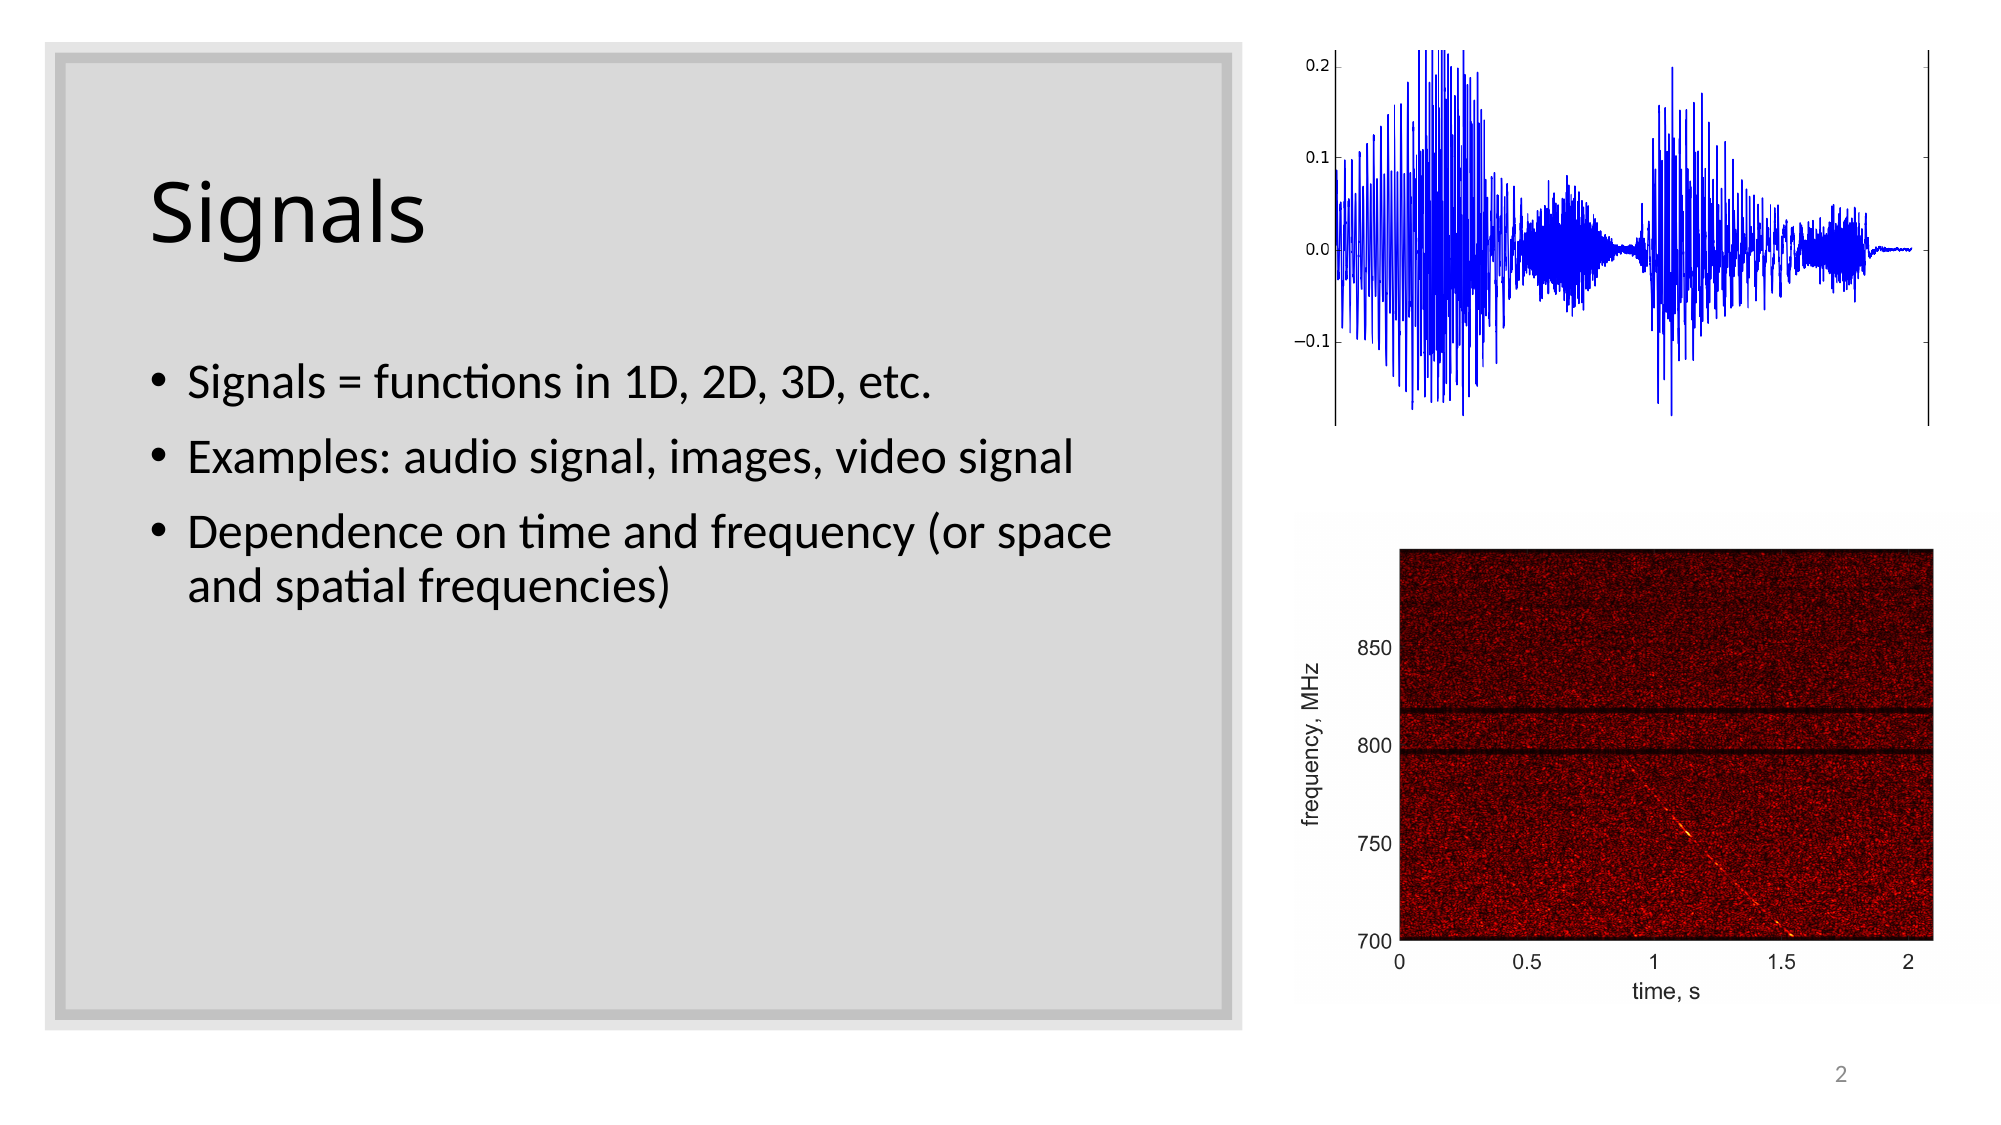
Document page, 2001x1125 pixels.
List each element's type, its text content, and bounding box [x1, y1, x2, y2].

text_box [54, 52, 1233, 1021]
slide_number 2 [1412, 1042, 1863, 1103]
list Signals = functions in 1D, 2D, 3D, etc. Examples: audio signal, images, video signal Dependence on time and frequency (or space and spatial frequencies) [134, 348, 1153, 943]
picture [1294, 512, 2000, 1005]
title Signals [134, 105, 1153, 326]
picture [1284, 50, 1948, 426]
